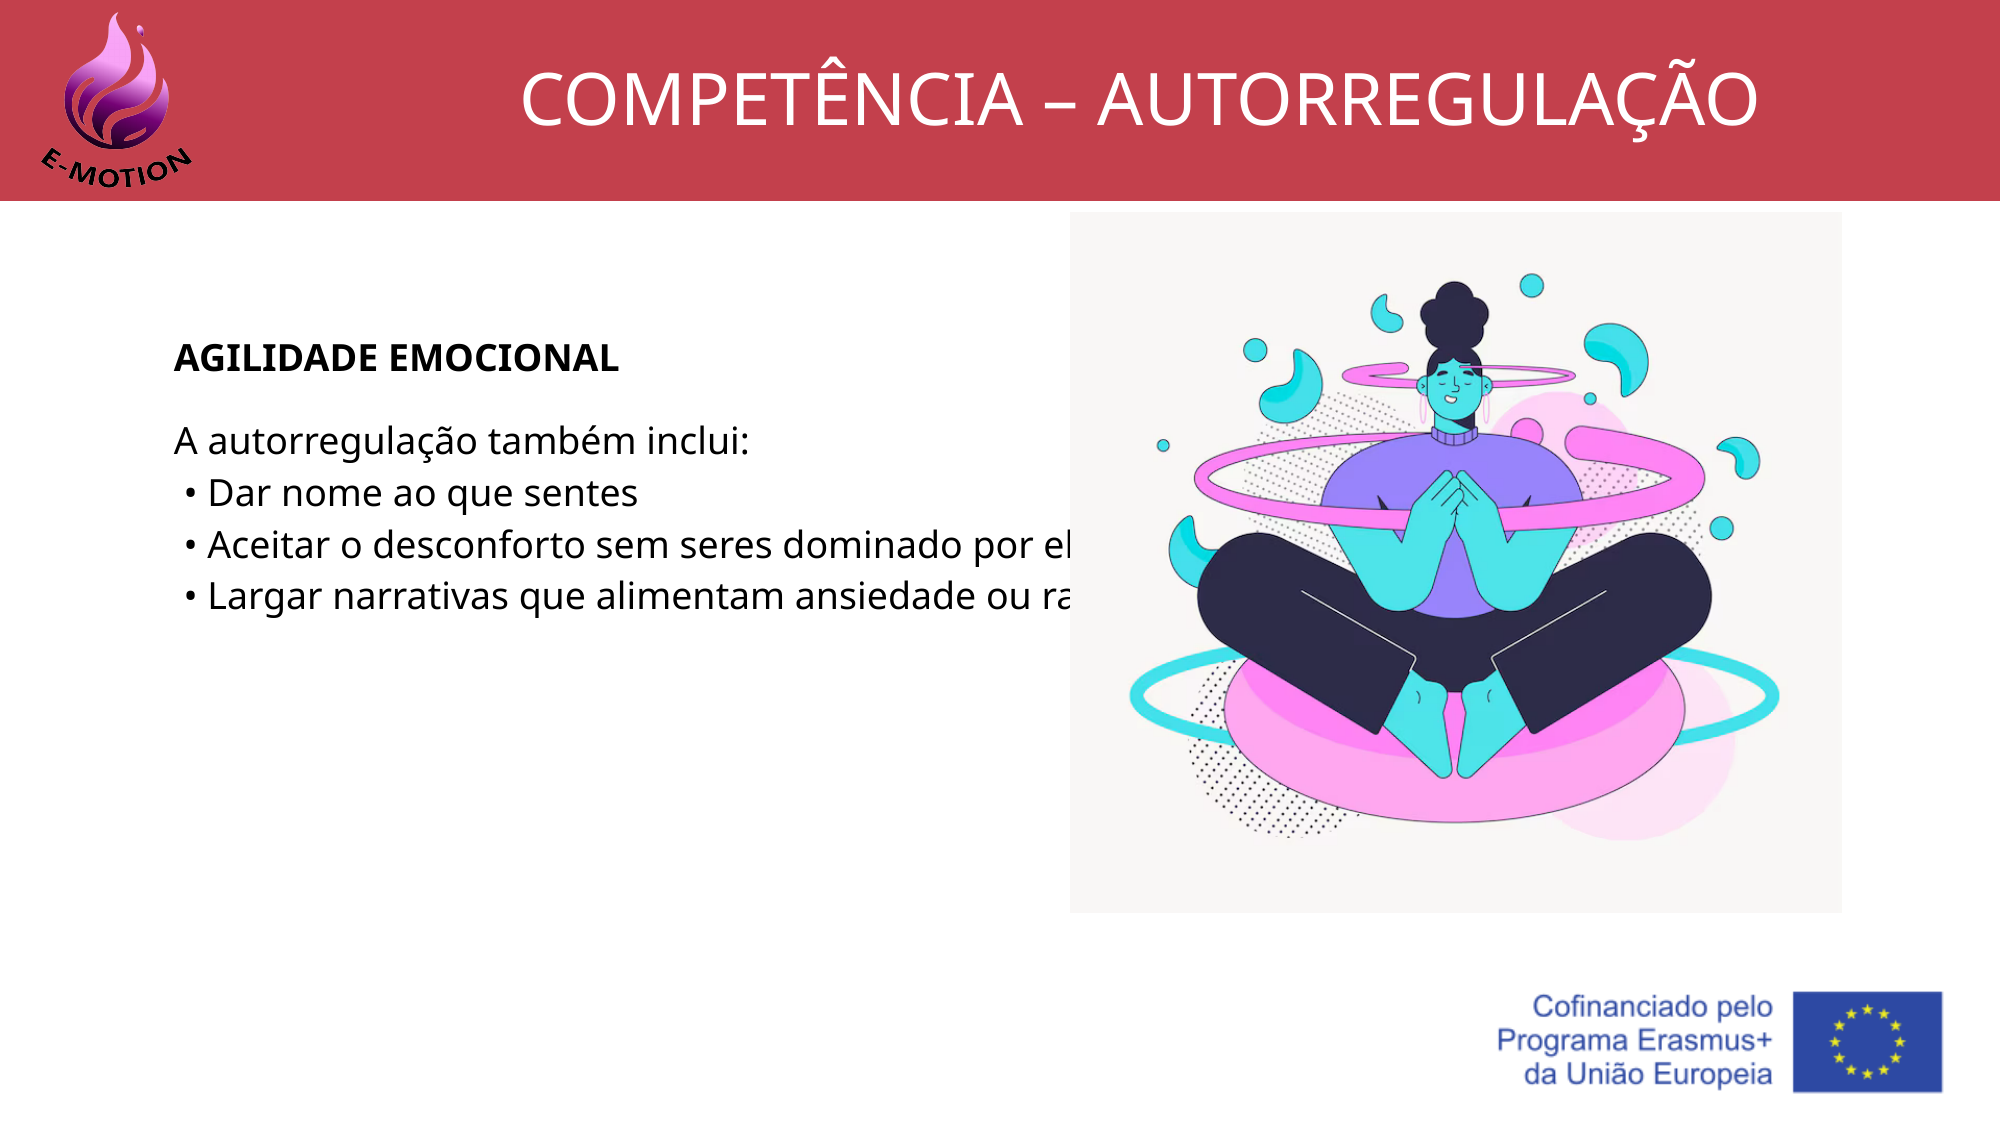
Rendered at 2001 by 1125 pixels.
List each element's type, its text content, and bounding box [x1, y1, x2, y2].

picture [1396, 955, 2000, 1125]
picture [0, 0, 253, 247]
text_box AGILIDADE EMOCIONAL A autorregulação também inclui: • Dar nome ao que sentes • Aceitar o desconforto sem seres dominado por ele • Largar narrativas que alimentam ansiedade ou raiva [158, 320, 1064, 702]
picture [1069, 212, 1842, 913]
text_box COMPETÊNCIA – AUTORREGULAÇÃO [289, 55, 1778, 207]
